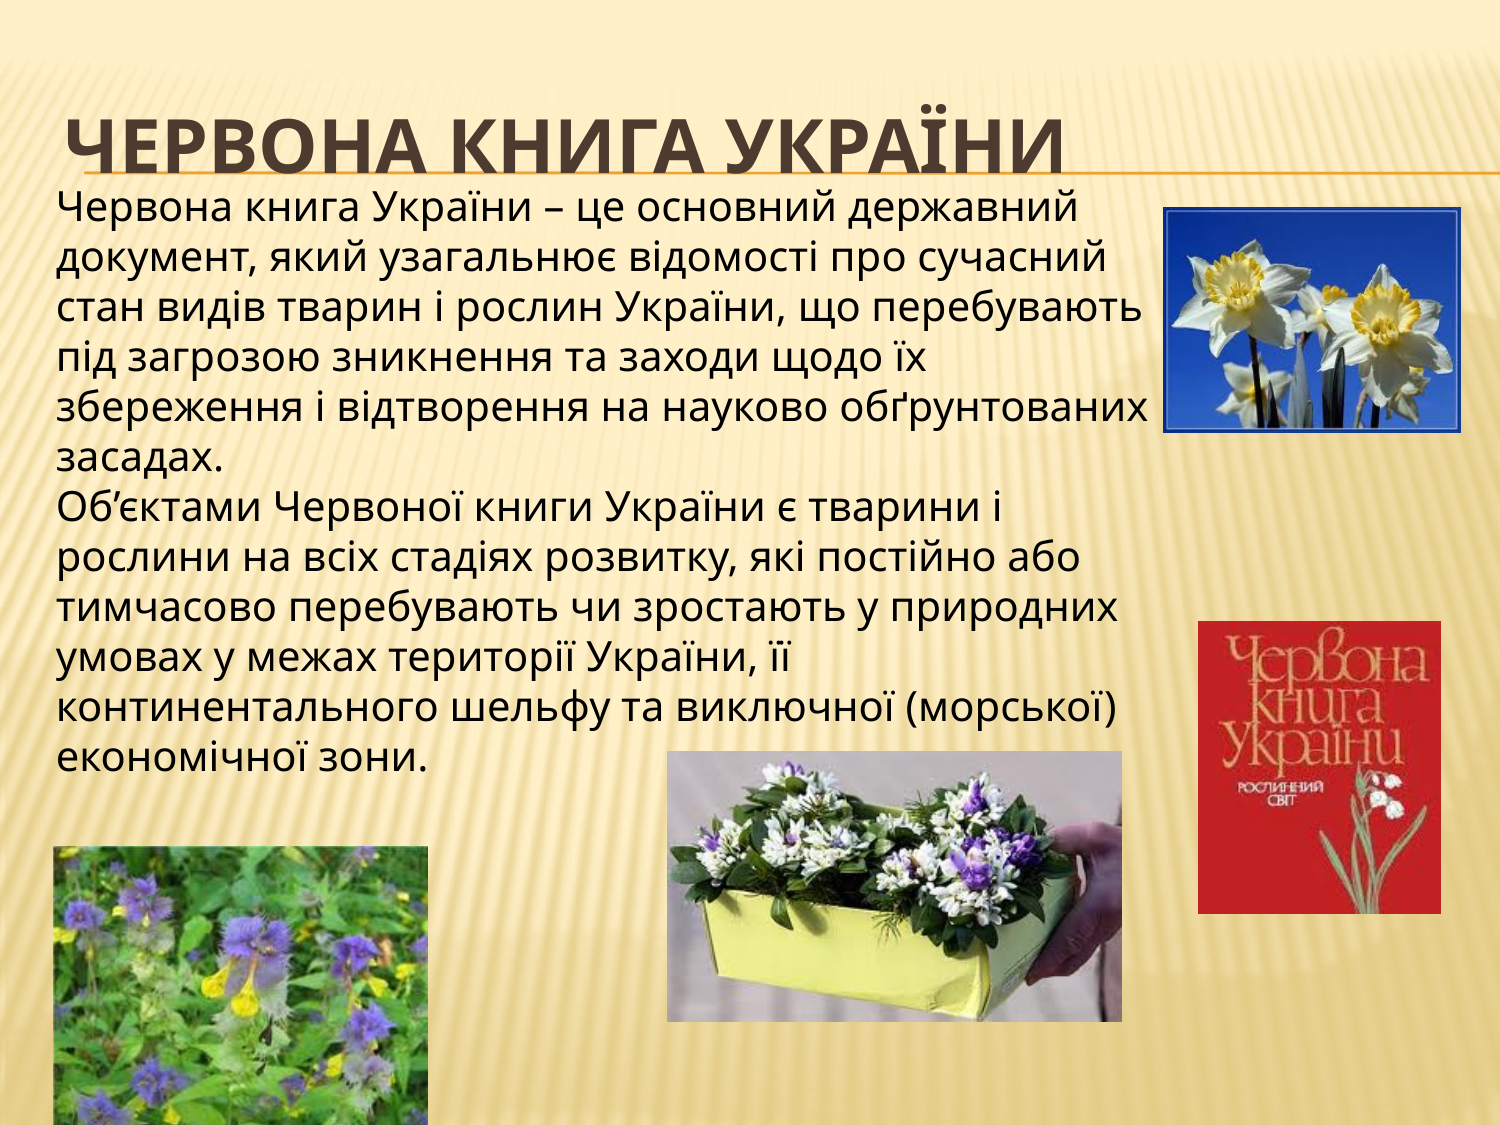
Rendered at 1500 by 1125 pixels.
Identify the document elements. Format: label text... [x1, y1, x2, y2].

text_box Червона книга України – це основний державний документ, який узагальнює відомості про сучасний стан видів тварин і рослин України, що перебувають під загрозою зникнення та заходи щодо їх збереження і відтворення на науково обґрунтованих засадах. Об’єктами Червоної книги України є тварини і рослини на всіх стадіях розвитку, які постійно або тимчасово перебувають чи зростають у природних умовах у межах території України, її континентального шельфу та виключної (морської) економічної зони. [41, 222, 1164, 738]
picture [0, 0, 1500, 1125]
text_box Червона книга України [49, 74, 1475, 213]
